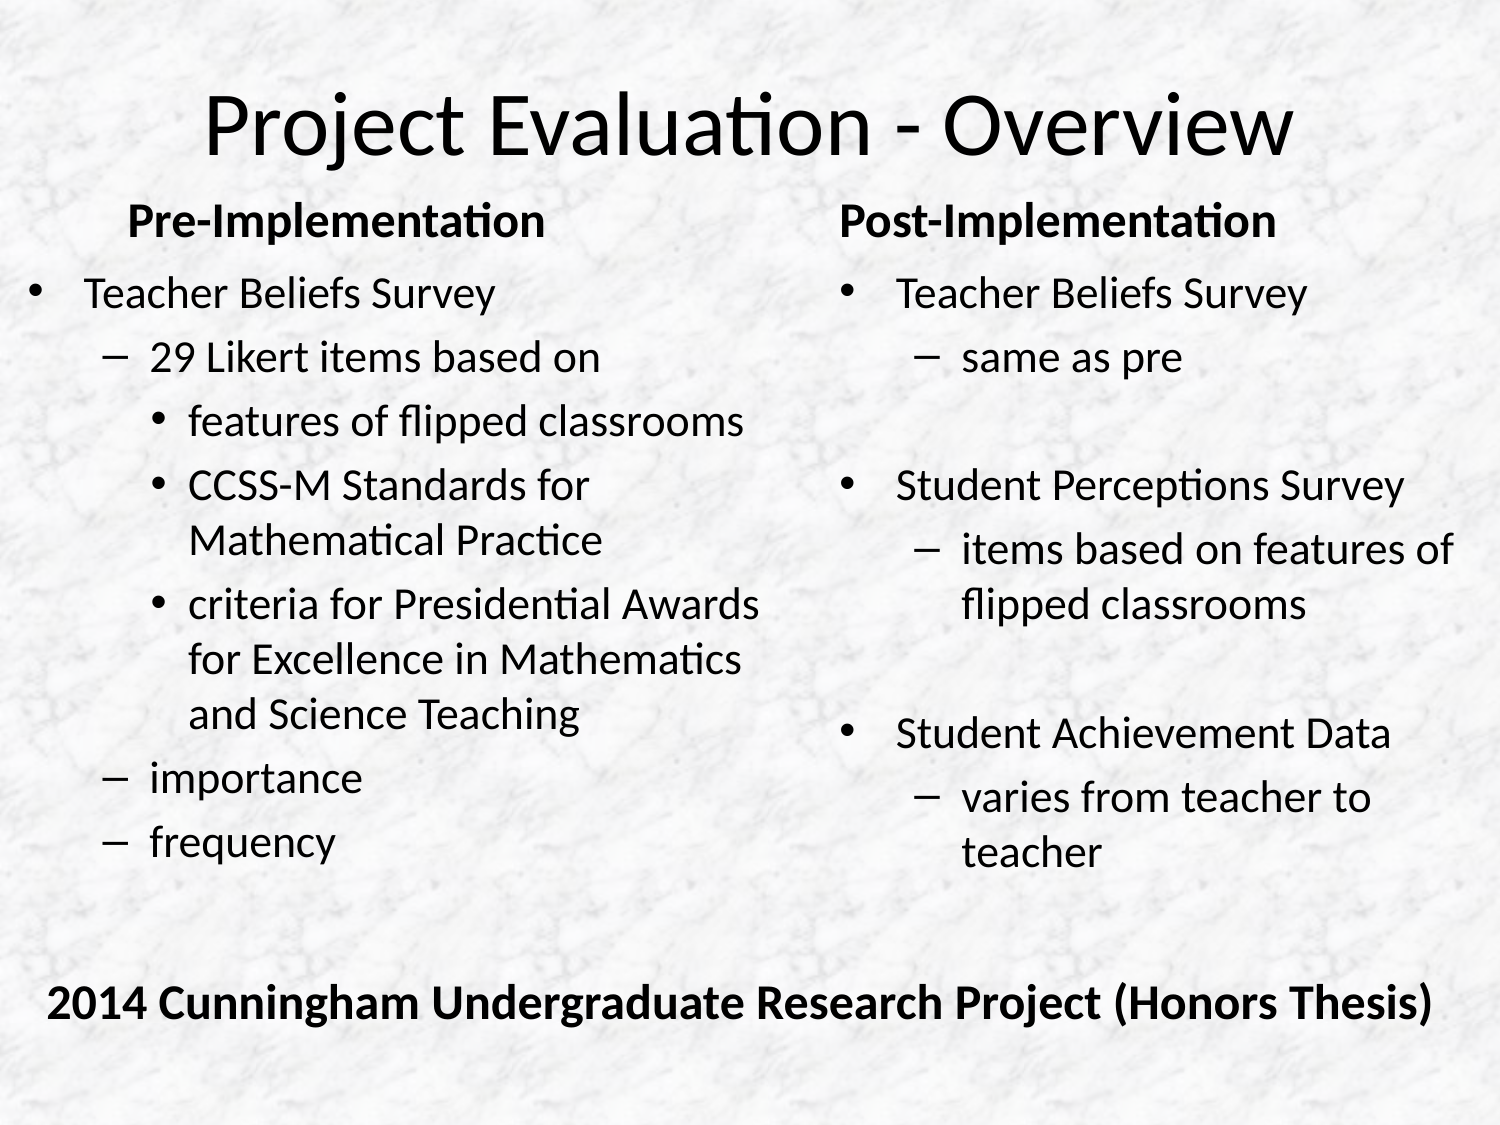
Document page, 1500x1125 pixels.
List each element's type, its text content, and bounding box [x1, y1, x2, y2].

list Teacher Beliefs Survey 29 Likert items based on features of flipped classrooms CCSS-M Standards for Mathematical Practice criteria for Presidential Awards for Excellence in Mathematics and Science Teaching importance frequency [12, 254, 788, 1004]
list Pre-Implementation [112, 149, 776, 254]
title Project Evaluation - Overview [75, 24, 1425, 213]
list Teacher Beliefs Survey same as pre Student Perceptions Survey items based on features of flipped classrooms Student Achievement Data varies from teacher to teacher [824, 254, 1488, 1004]
list Post-Implementation [824, 149, 1488, 254]
text_box 2014 Cunningham Undergraduate Research Project (Honors Thesis) [31, 962, 1450, 1038]
